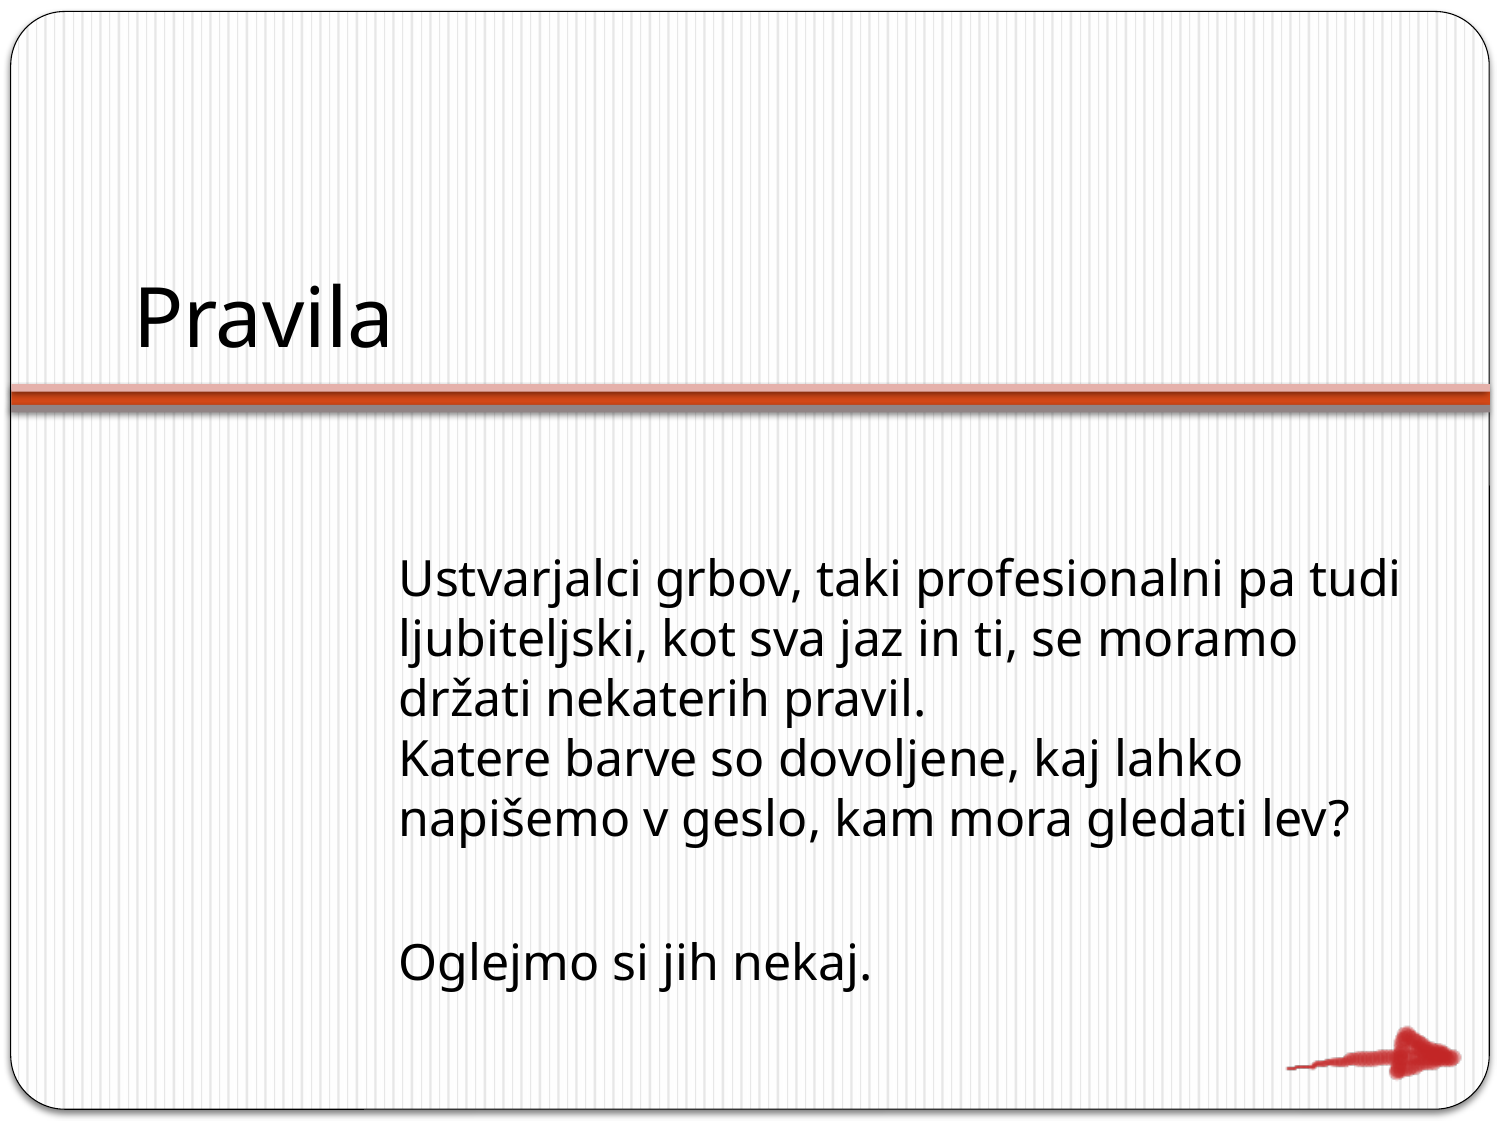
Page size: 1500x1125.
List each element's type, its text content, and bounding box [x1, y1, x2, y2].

list Ustvarjalci grbov, taki profesionalni pa tudi ljubiteljski, kot sva jaz in ti, se moramo držati nekaterih pravil. Katere barve so dovoljene, kaj lahko napišemo v geslo, kam mora gledati lev? Oglejmo si jih nekaj. [383, 538, 1434, 1035]
picture [1281, 1022, 1468, 1102]
title Pravila [118, 156, 1394, 380]
